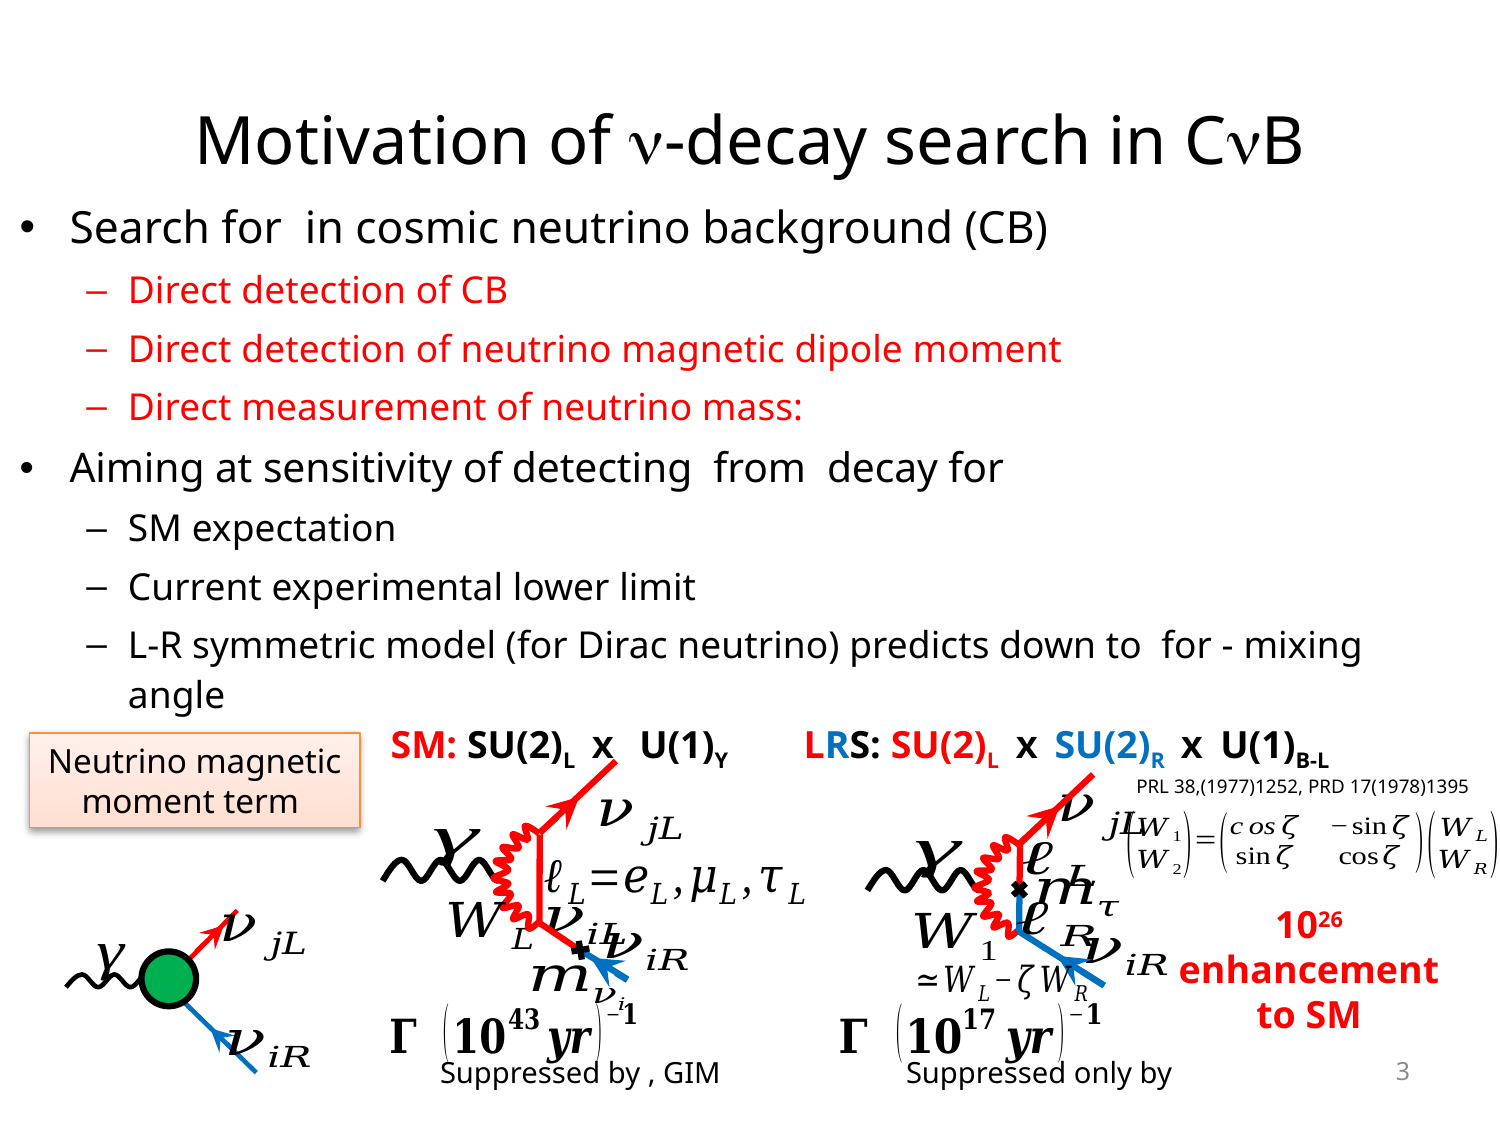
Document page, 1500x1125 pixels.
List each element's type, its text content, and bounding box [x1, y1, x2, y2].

text_box LRS: SU(2)LｘSU(2)RｘU(1)B-L [788, 713, 1345, 780]
text_box SM: SU(2)Lｘ U(1)Y [375, 713, 743, 780]
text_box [65, 896, 314, 1074]
slide_number 3 [1074, 1042, 1425, 1103]
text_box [382, 781, 806, 1015]
title Motivation of -decay search in CB [75, 45, 1425, 233]
text_box 1026 enhancement to SM [1157, 893, 1461, 1044]
text_box PRL 38,(1977)1252, PRD 17(1978)1395 [1121, 767, 1484, 805]
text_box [867, 776, 1171, 982]
